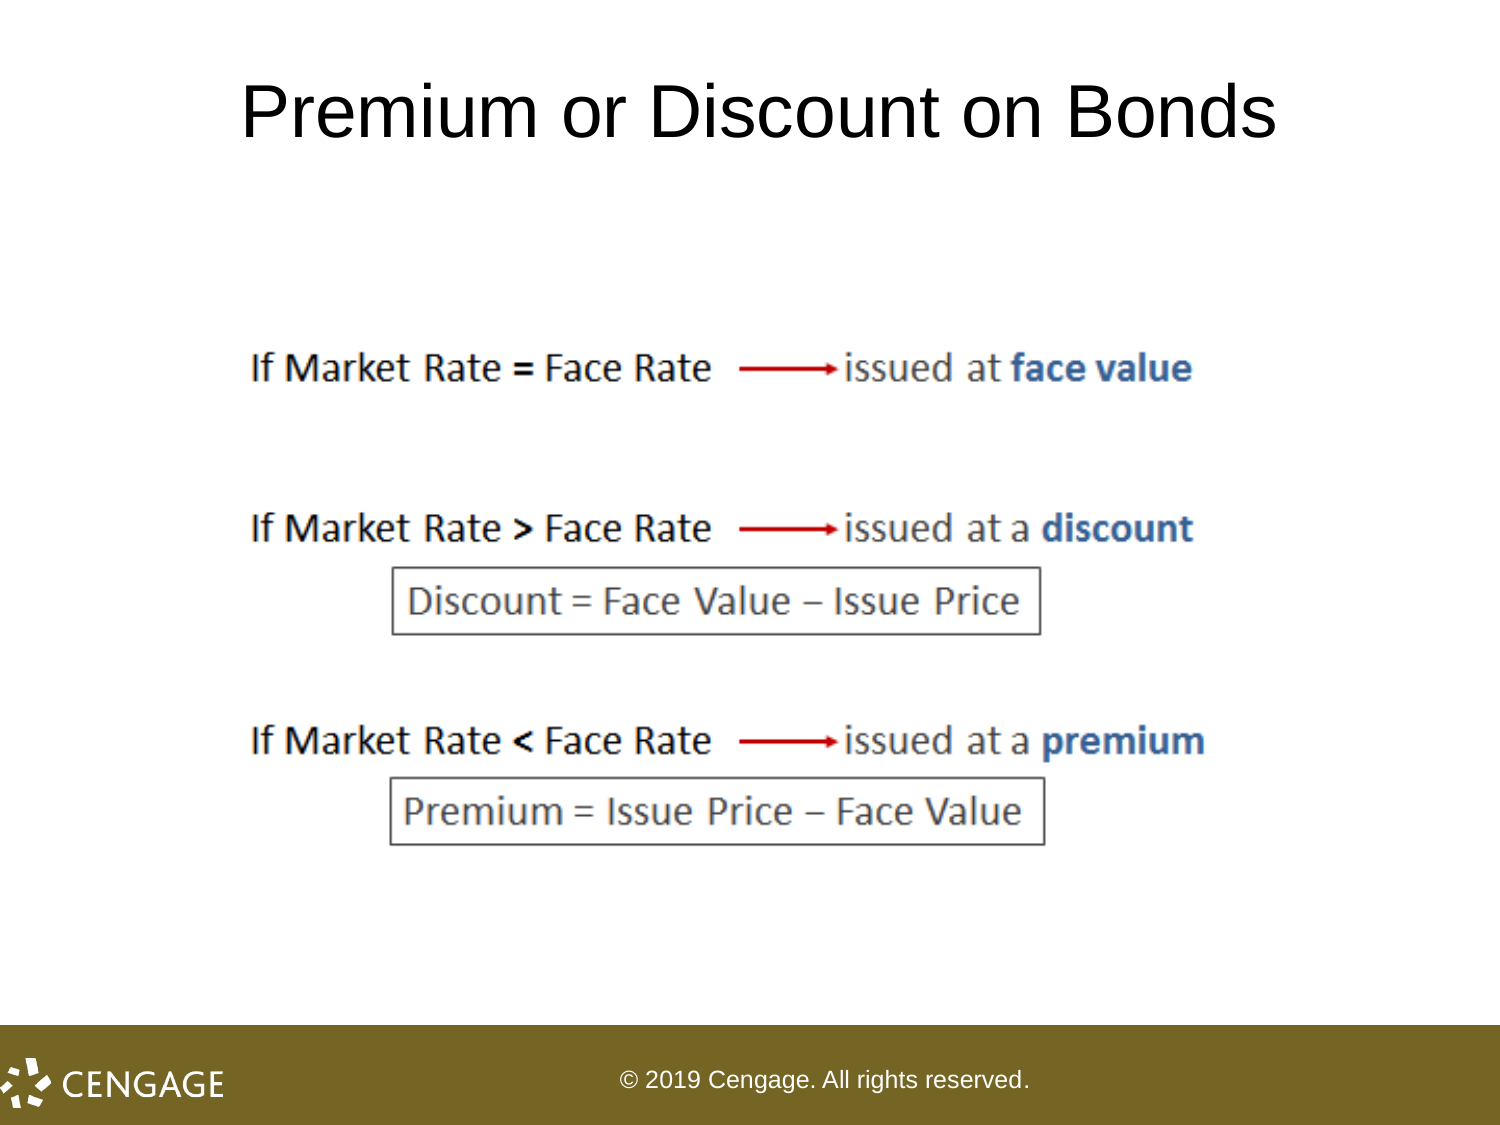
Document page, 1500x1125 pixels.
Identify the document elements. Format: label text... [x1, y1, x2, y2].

picture [0, 1058, 223, 1108]
picture [231, 308, 1279, 867]
title Premium or Discount on Bonds [100, 25, 1419, 191]
